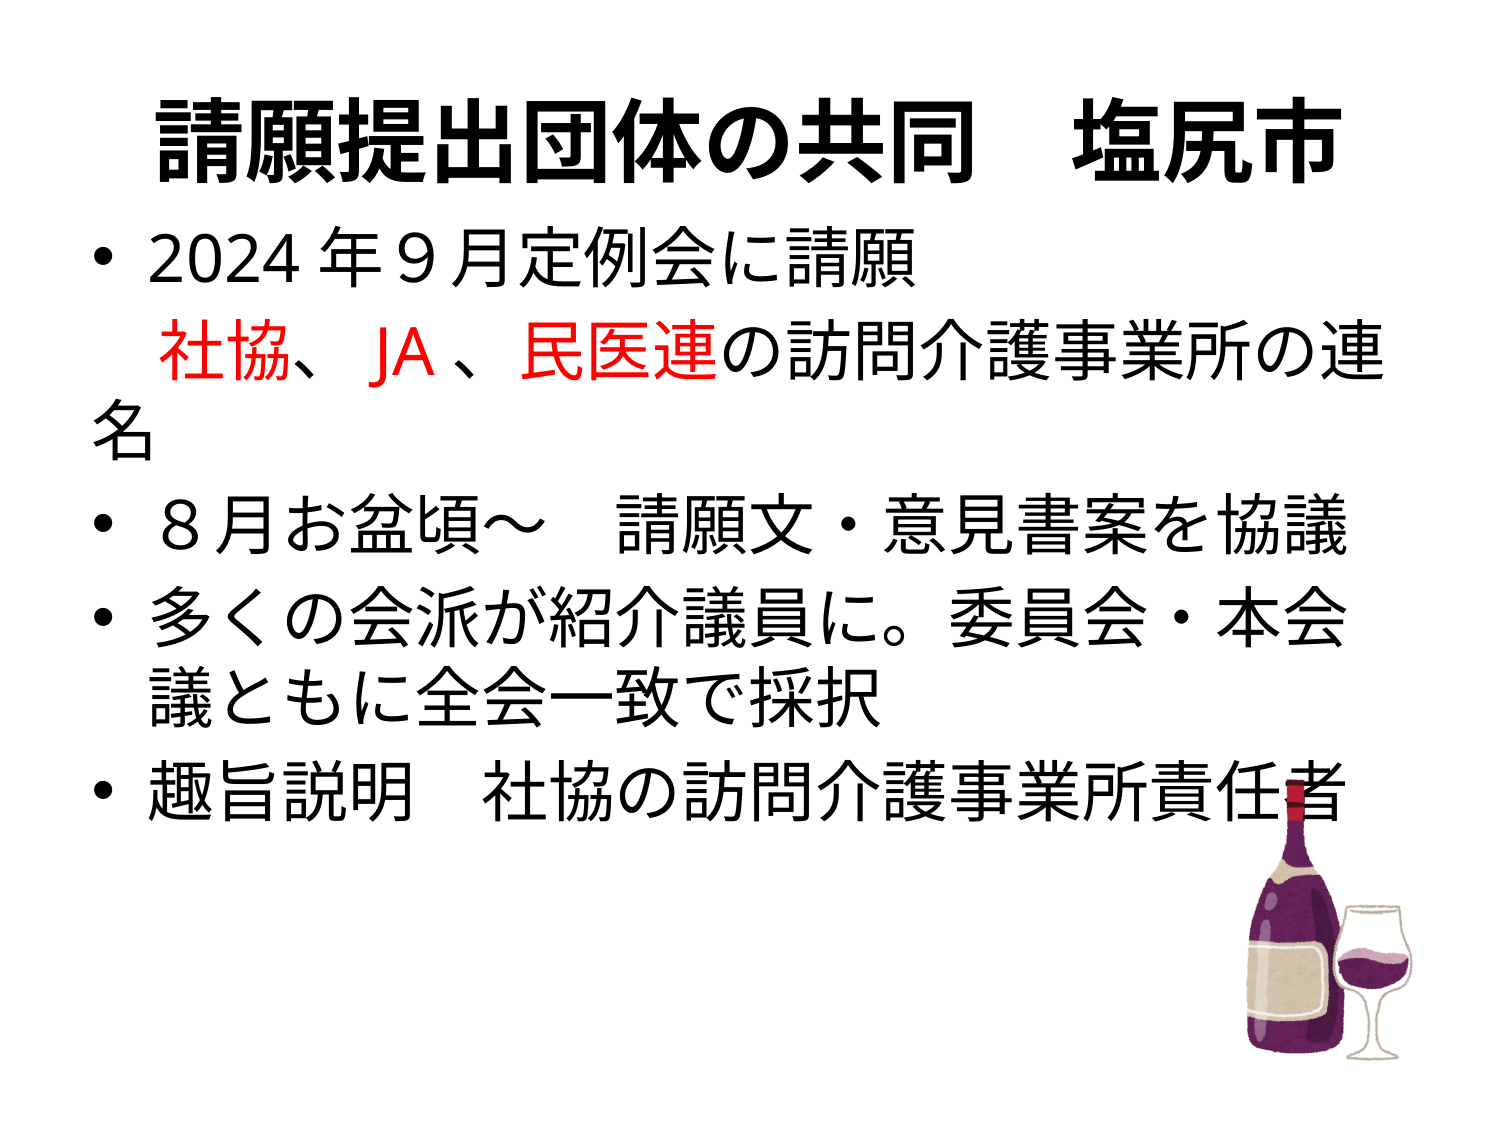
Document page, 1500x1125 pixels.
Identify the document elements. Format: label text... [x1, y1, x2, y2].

list 2024年９月定例会に請願 社協、JA、民医連の訪問介護事業所の連名 ８月お盆頃～ 請願文・意見書案を協議 多くの会派が紹介議員に。委員会・本会議ともに全会一致で採択 趣旨説明 社協の訪問介護事業所責任者 [76, 208, 1427, 951]
picture [1221, 774, 1428, 1067]
title 請願提出団体の共同 塩尻市 [75, 45, 1425, 233]
